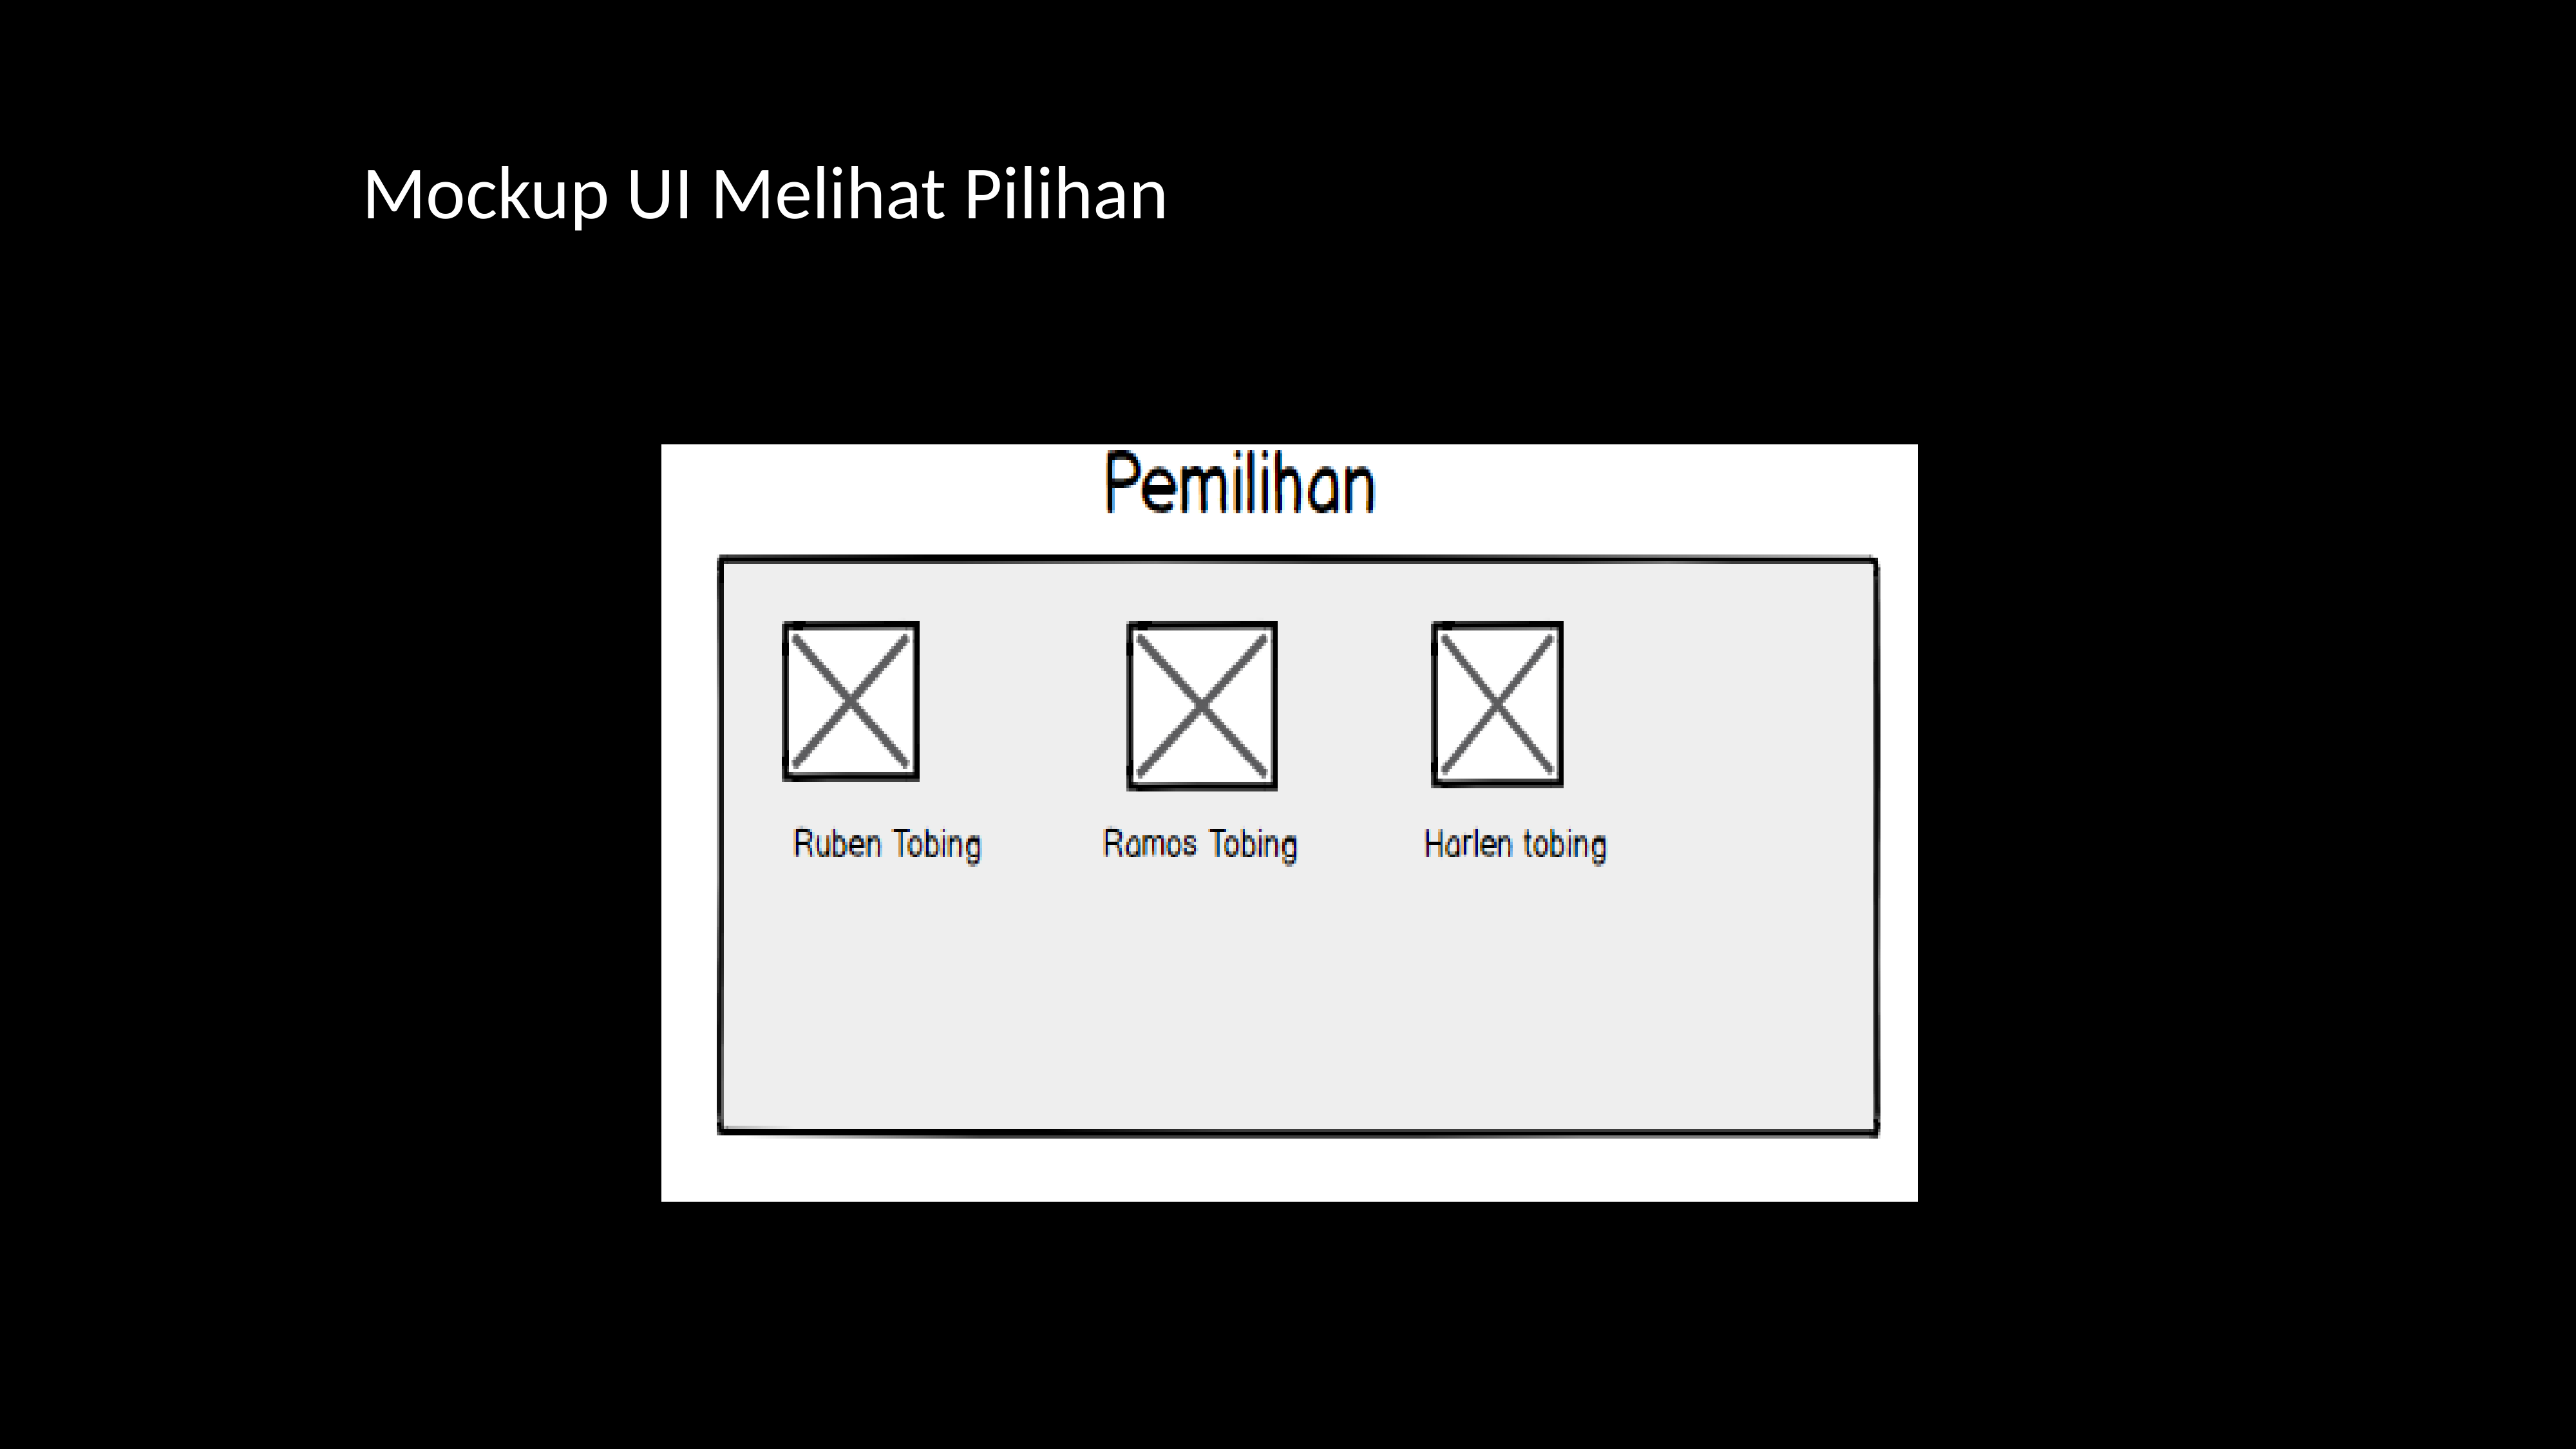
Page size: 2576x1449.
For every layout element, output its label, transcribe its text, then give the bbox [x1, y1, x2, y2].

picture [661, 444, 1918, 1202]
list Mockup UI Melihat Pilihan [352, 149, 2224, 1202]
